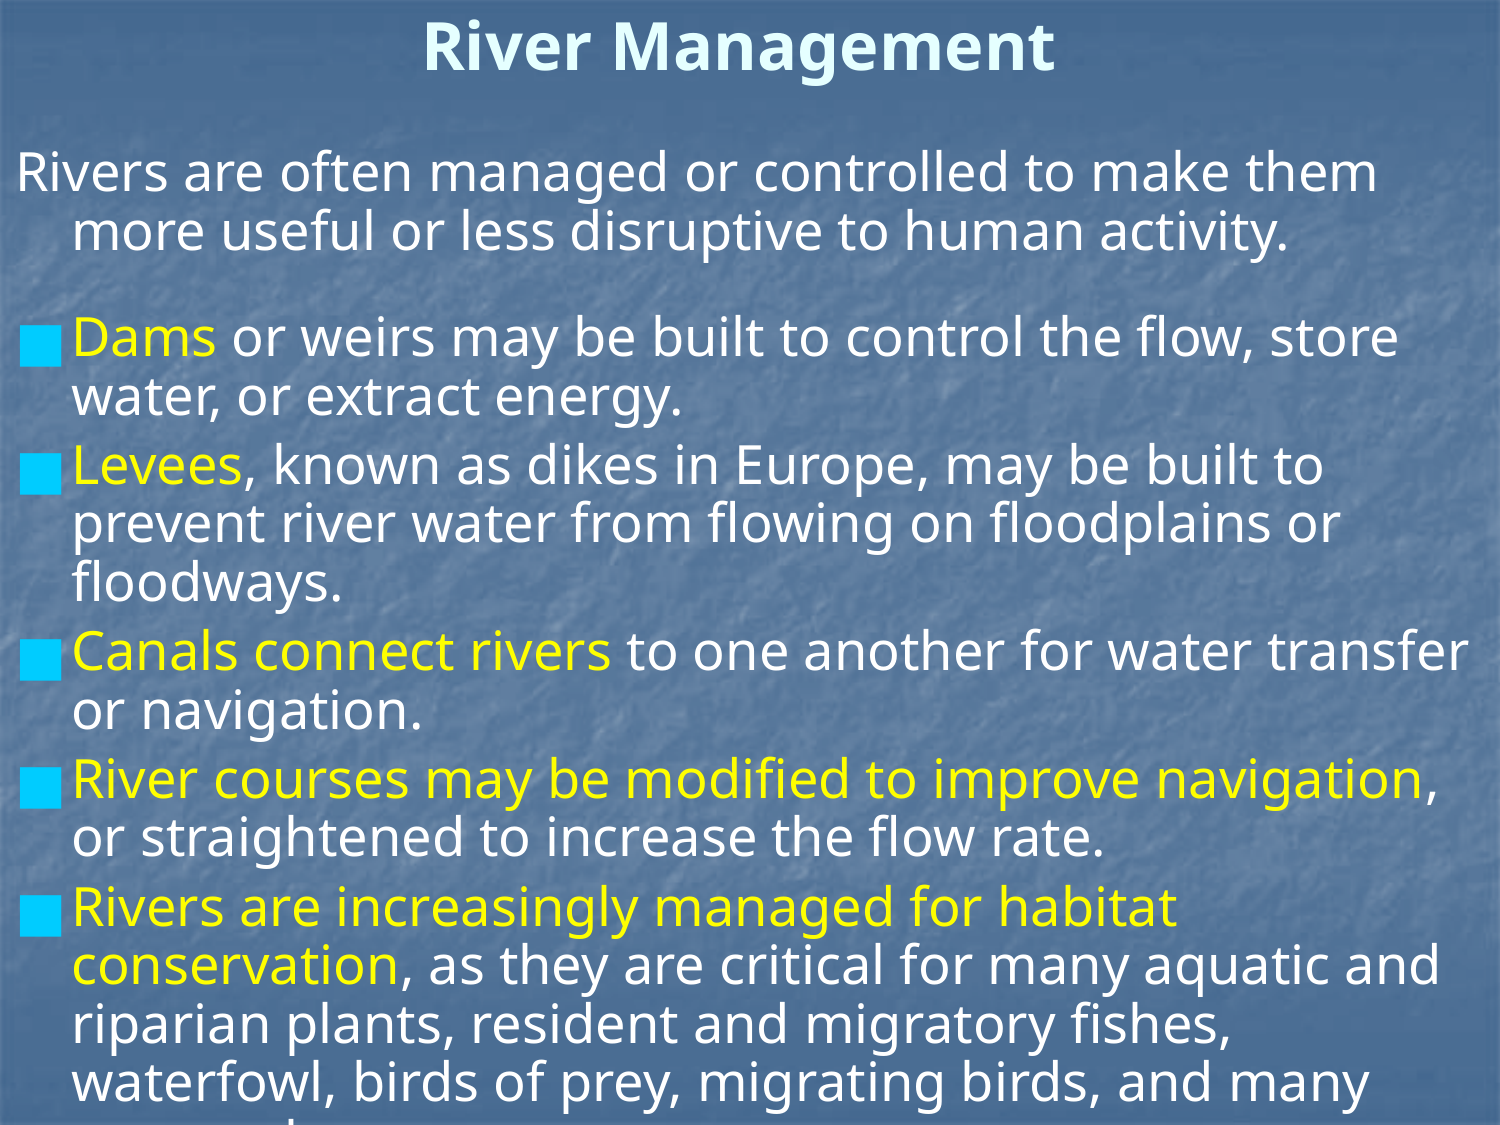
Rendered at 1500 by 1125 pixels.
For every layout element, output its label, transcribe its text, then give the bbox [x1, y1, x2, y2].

text_box River Management [74, 0, 1425, 75]
text_box Rivers are often managed or controlled to make them more useful or less disruptive to human activity. Dams or weirs may be built to control the flow, store water, or extract energy. Levees, known as dikes in Europe, may be built to prevent river water from flowing on floodplains or floodways. Canals connect rivers to one another for water transfer or navigation. River courses may be modified to improve navigation, or straightened to increase the flow rate. Rivers are increasingly managed for habitat conservation, as they are critical for many aquatic and riparian plants, resident and migratory fishes, waterfowl, birds of prey, migrating birds, and many mammals. [0, 137, 1500, 1125]
picture [0, 0, 1500, 137]
